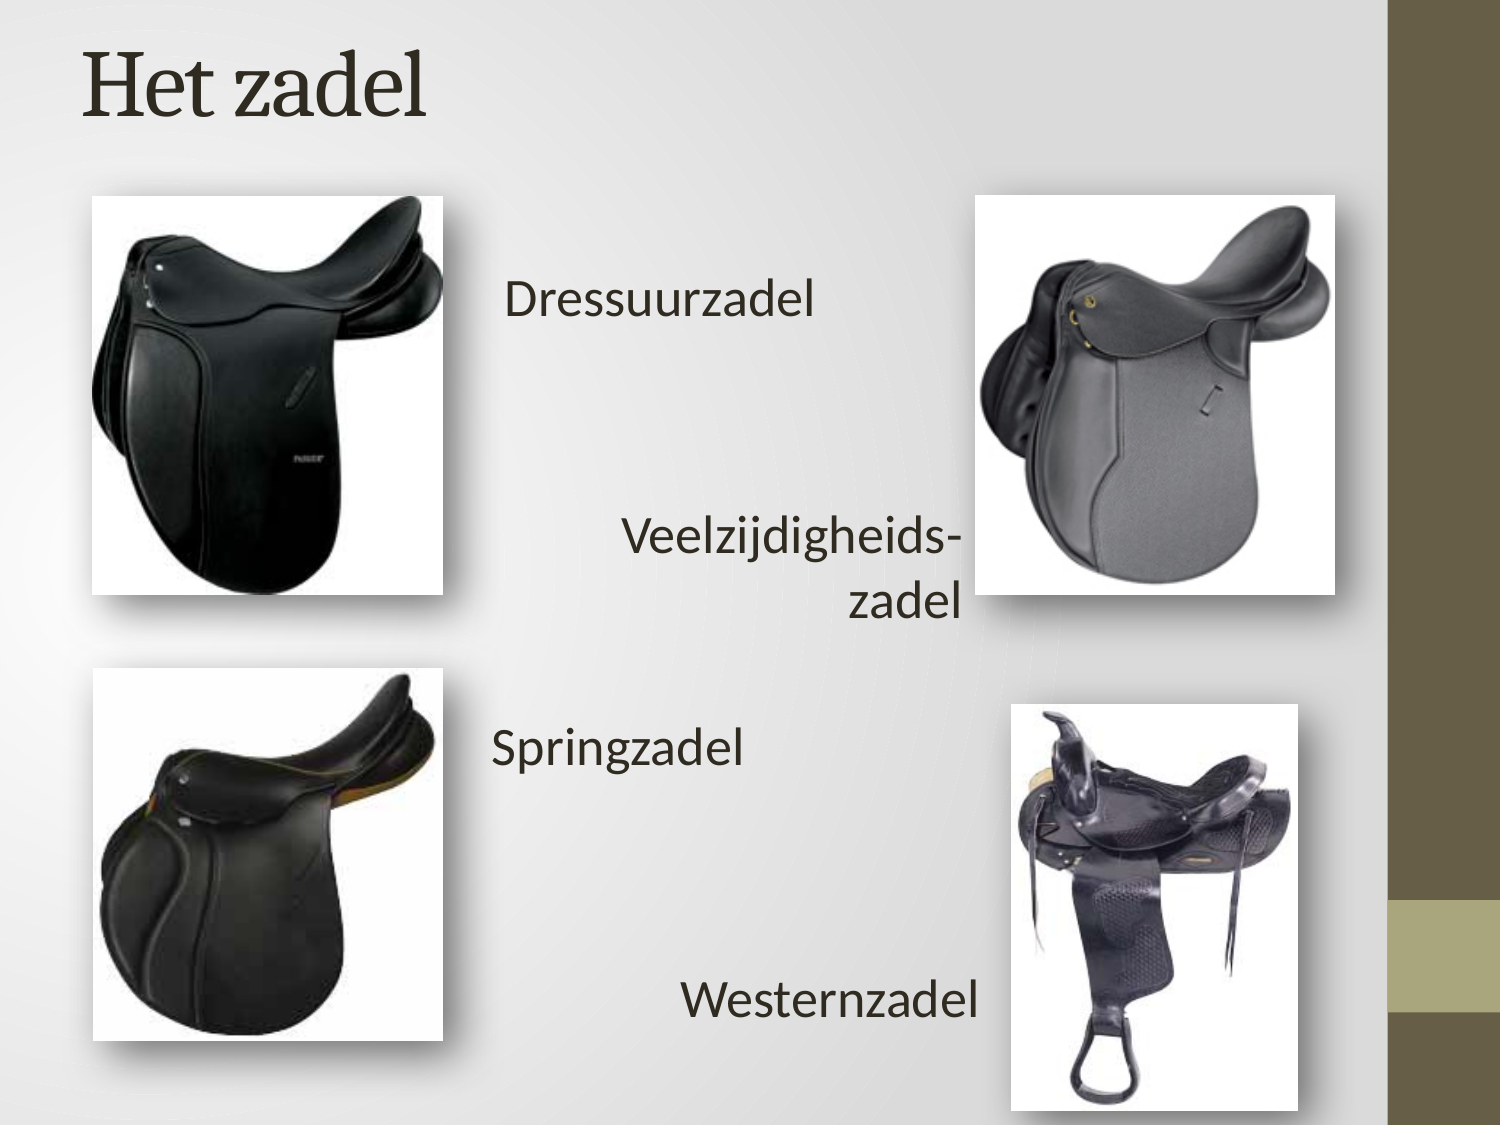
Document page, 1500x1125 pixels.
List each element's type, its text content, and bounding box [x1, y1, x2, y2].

picture [93, 668, 444, 1042]
title Het zadel [64, 30, 1388, 125]
text_box Veelzijdigheids-zadel [592, 491, 978, 637]
picture [91, 195, 444, 596]
picture [1011, 703, 1299, 1112]
text_box Dressuurzadel [490, 255, 939, 335]
text_box Westernzadel [592, 955, 995, 1036]
text_box Springzadel [477, 704, 821, 784]
picture [974, 195, 1335, 596]
